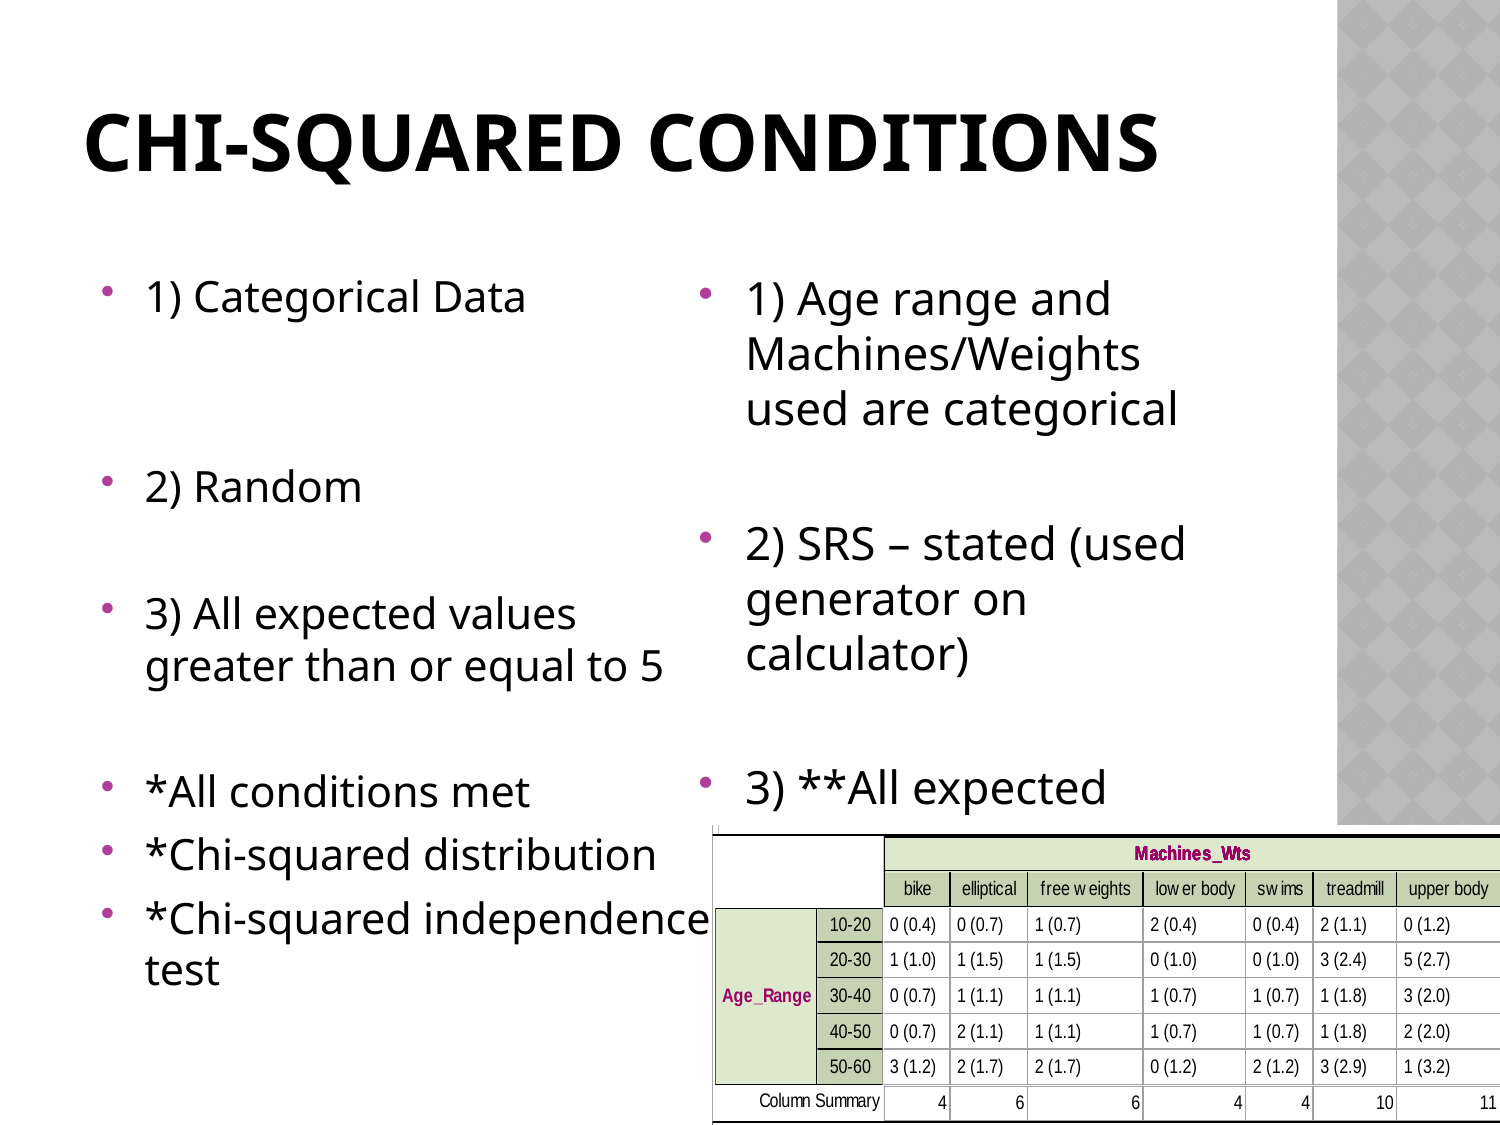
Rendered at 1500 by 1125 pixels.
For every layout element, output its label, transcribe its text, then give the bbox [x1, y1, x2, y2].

picture [712, 824, 1500, 1125]
list 1) Age range and Machines/Weights used are categorical 2) SRS – stated (used generator on calculator) 3) **All expected values less than 5, but will proceed anyway [685, 262, 1263, 1005]
title Chi-squared Conditions [75, 0, 1313, 188]
list 1) Categorical Data 2) Random 3) All expected values greater than or equal to 5 *All conditions met *Chi-squared distribution *Chi-squared independence test [87, 262, 685, 1005]
